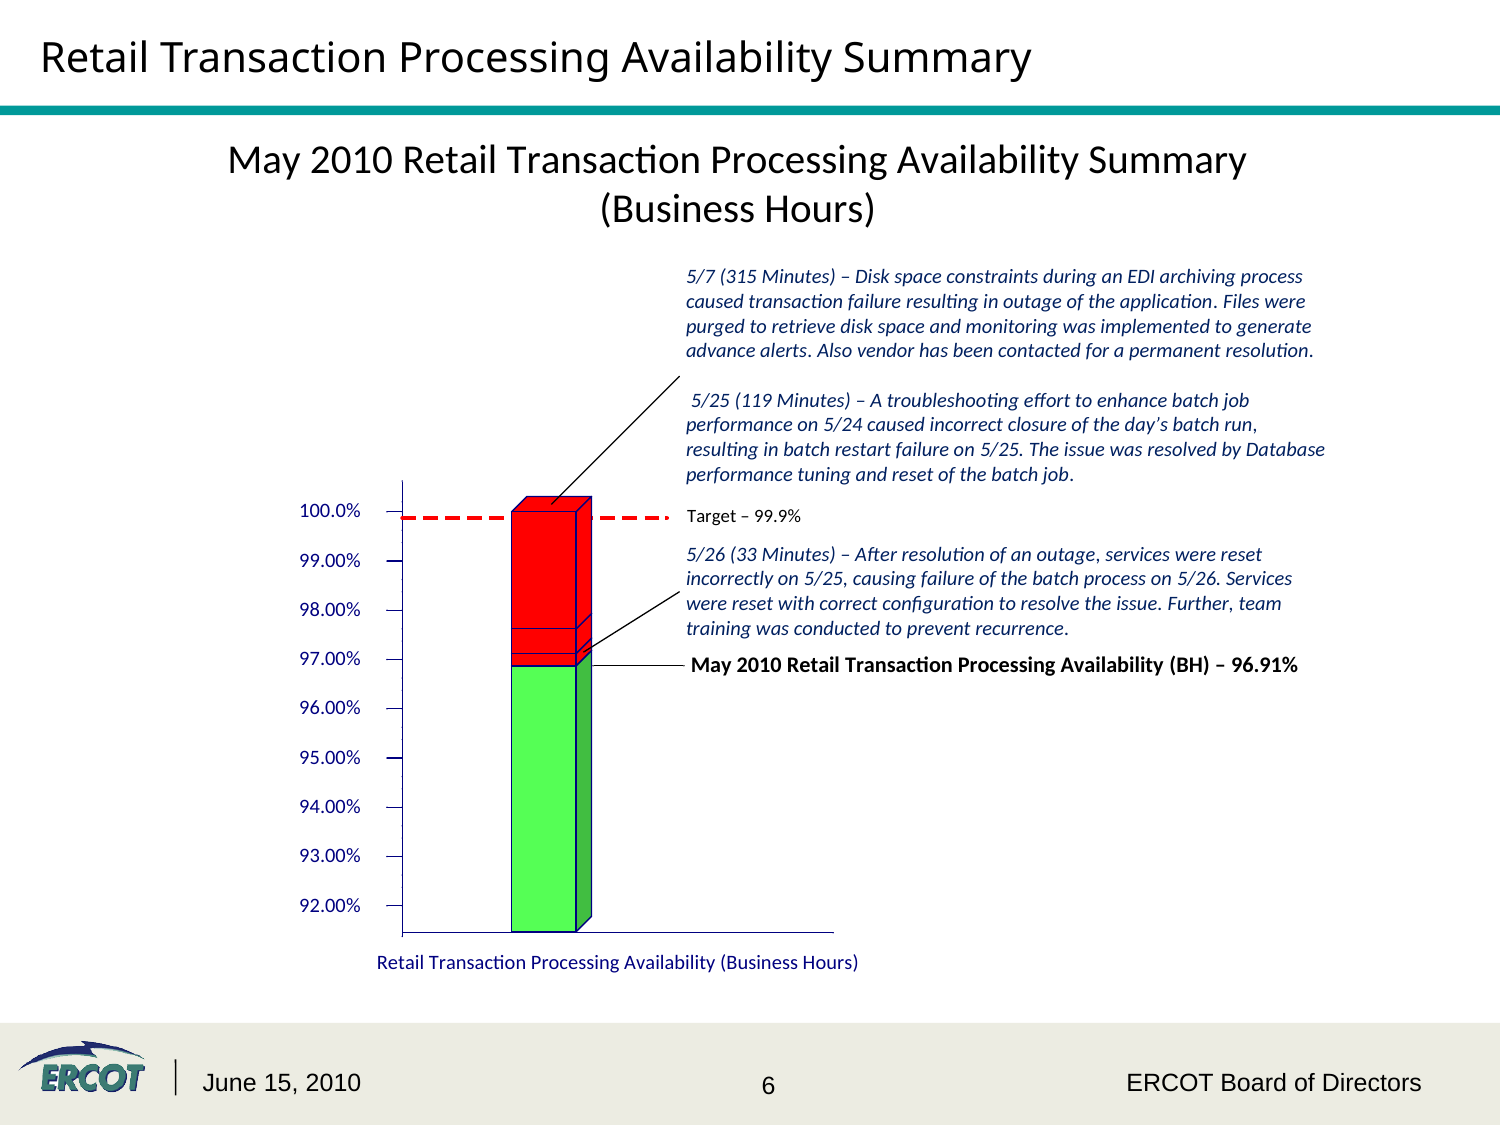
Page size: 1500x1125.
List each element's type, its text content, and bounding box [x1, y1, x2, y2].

picture [10, 1031, 151, 1111]
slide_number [187, 1059, 538, 1125]
title Retail Transaction Processing Availability Summary [24, 0, 1451, 113]
picture [97, 132, 1401, 983]
footer ERCOT Board of Directors [1024, 1059, 1438, 1125]
